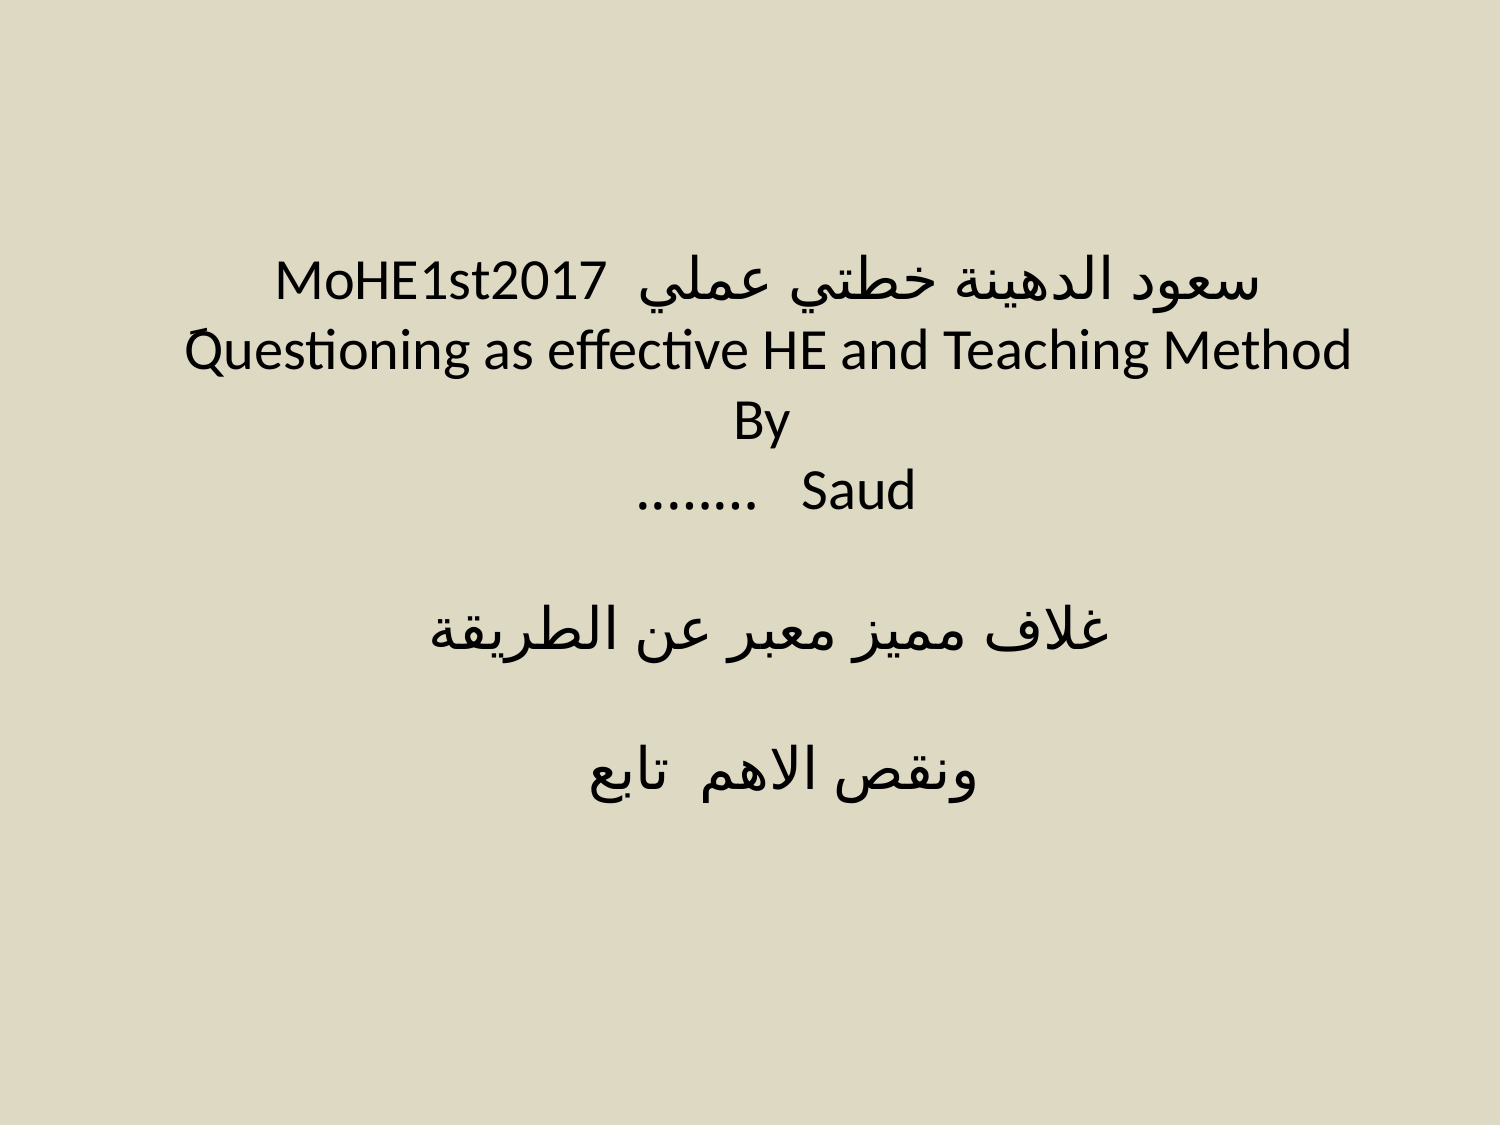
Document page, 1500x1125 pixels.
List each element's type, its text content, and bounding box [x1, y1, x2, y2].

title سعود الدهينة خطتي عملي MoHE1st2017 َQuestioning as effective HE and Teaching Method By Saud …….. غلاف مميز معبر عن الطريقة ونقص الاهم تابع [93, 222, 1444, 821]
